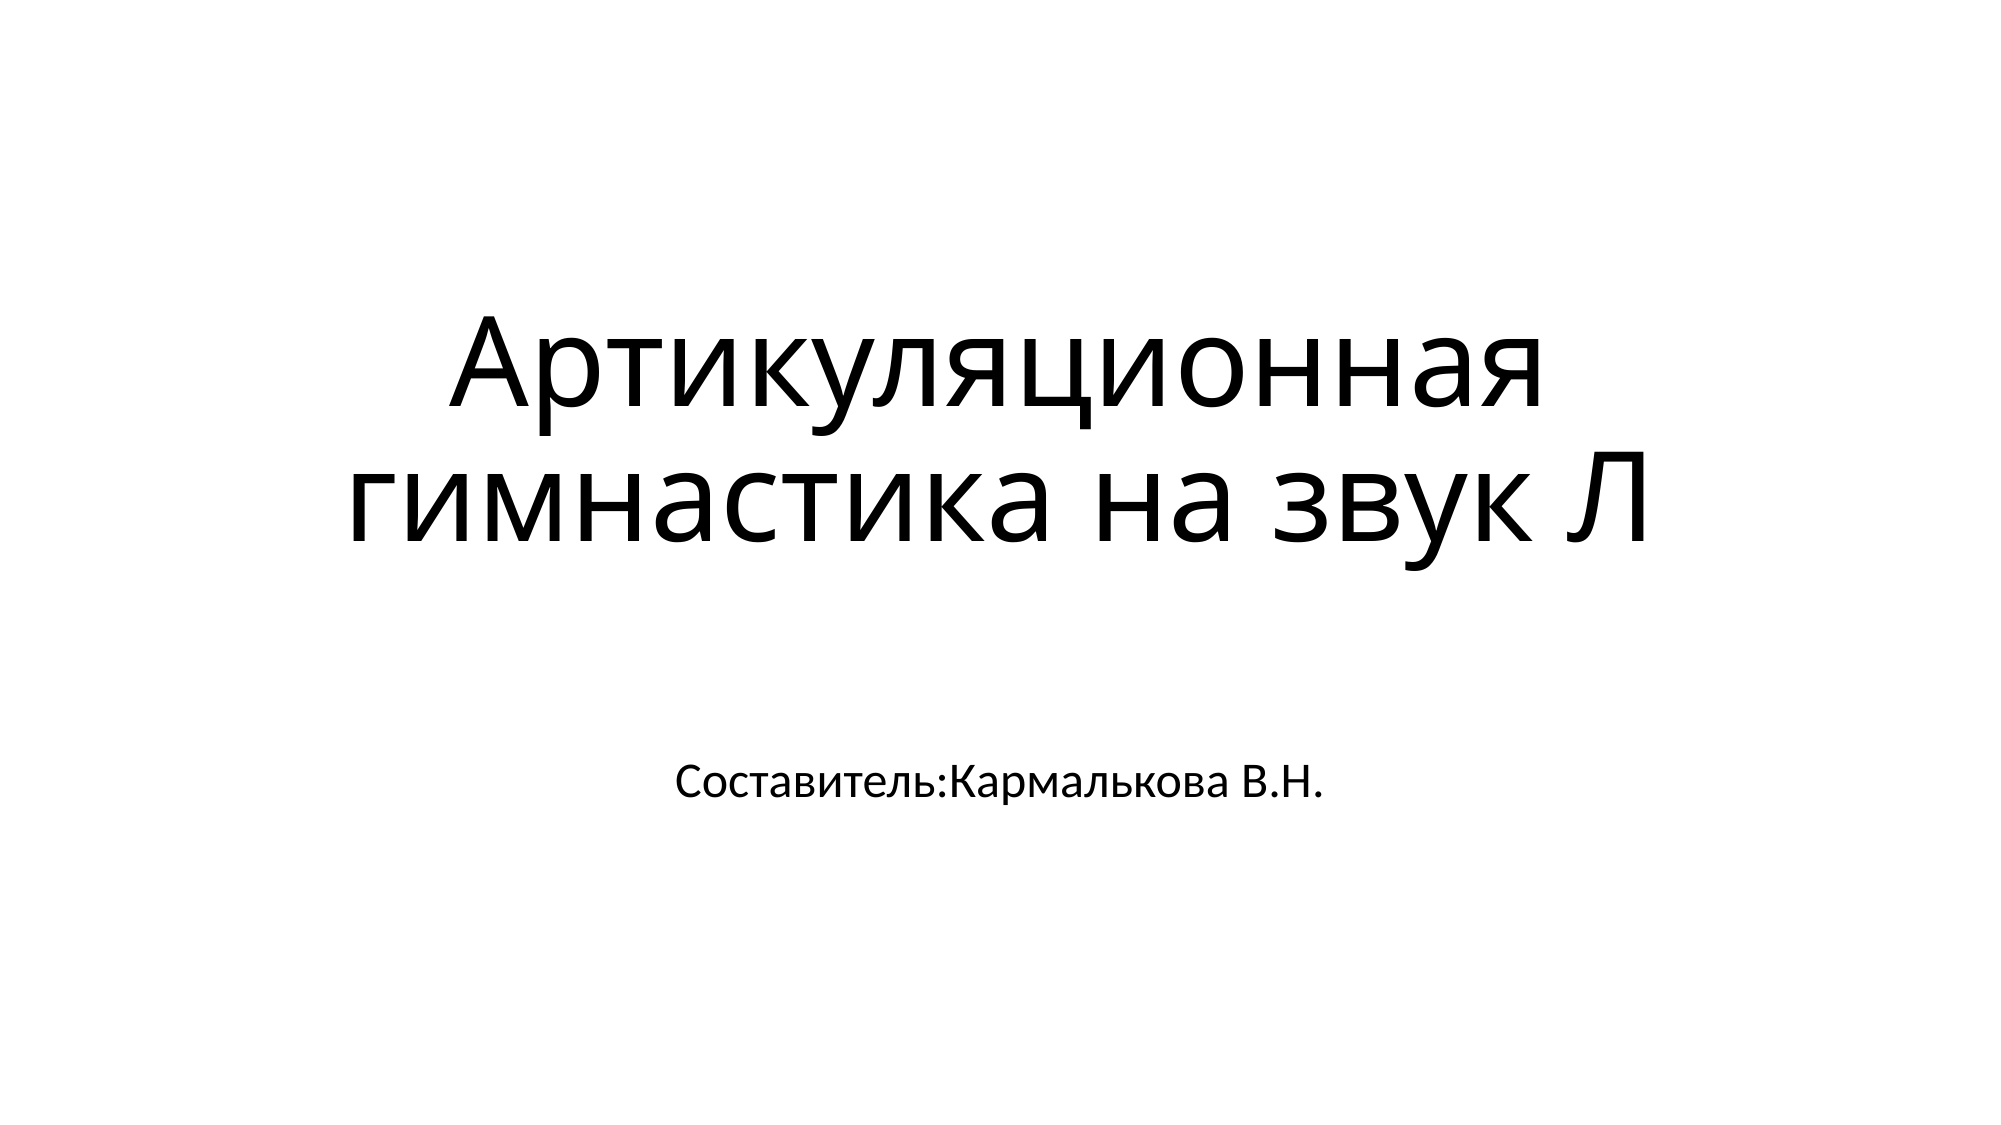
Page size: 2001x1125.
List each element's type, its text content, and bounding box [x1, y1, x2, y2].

subtitle Составитель:Кармалькова В.Н. [249, 590, 1750, 863]
title Артикуляционная гимнастика на звук Л [249, 184, 1750, 576]
